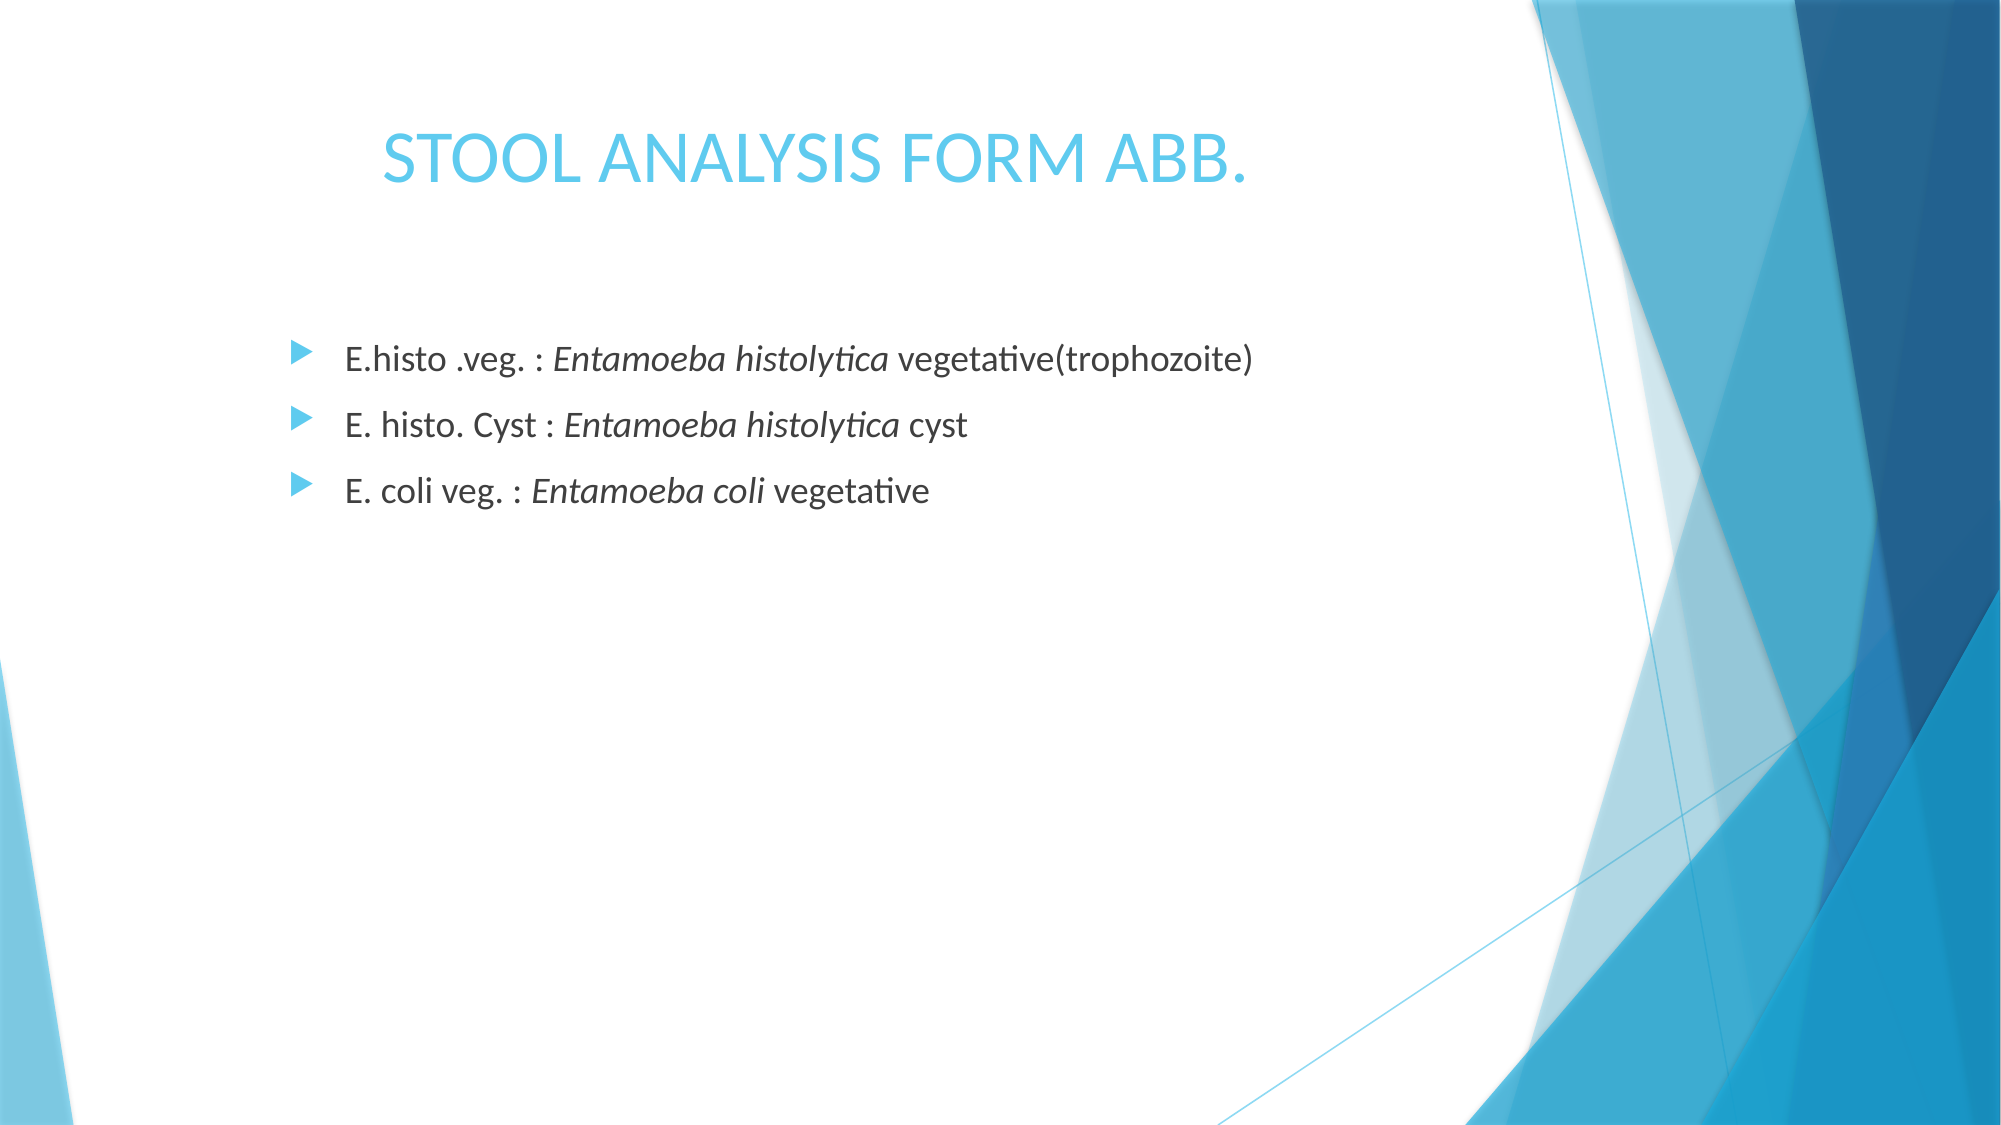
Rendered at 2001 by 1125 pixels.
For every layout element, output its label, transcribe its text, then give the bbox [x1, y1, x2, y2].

list E.histo .veg. : Entamoeba histolytica vegetative(trophozoite) E. histo. Cyst : Entamoeba histolytica cyst E. coli veg. : Entamoeba coli vegetative [273, 326, 1750, 1047]
title STOOL ANALYSIS FORM ABB. [111, 99, 1522, 317]
